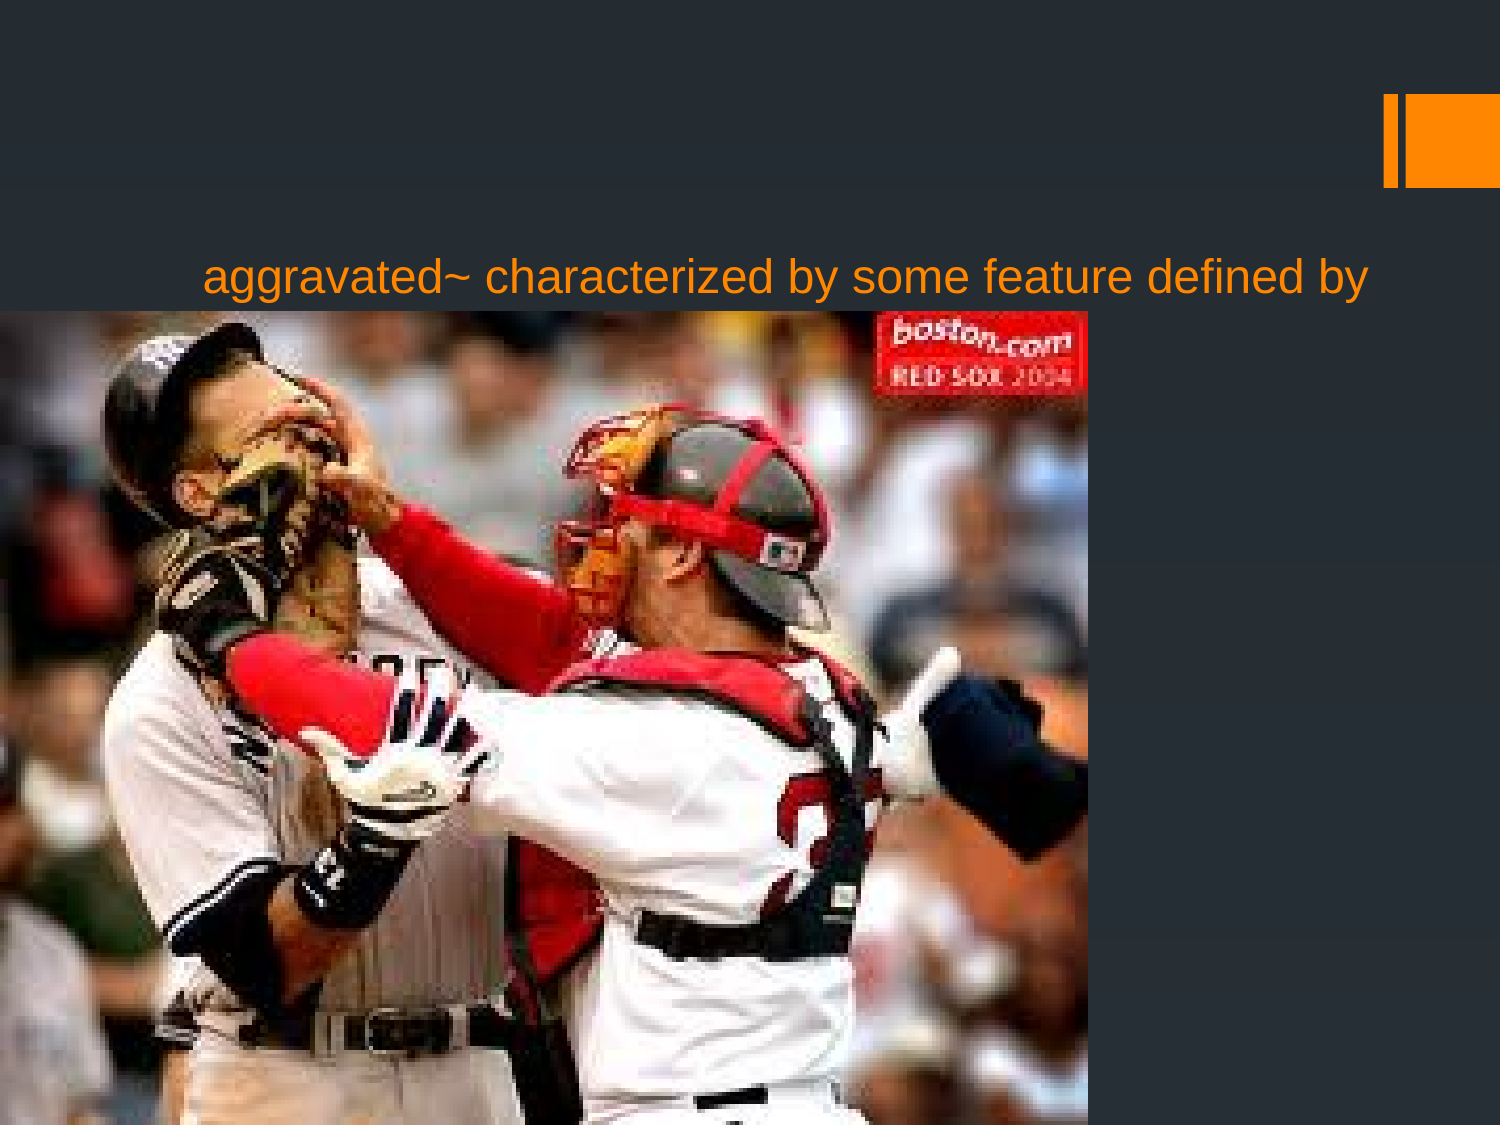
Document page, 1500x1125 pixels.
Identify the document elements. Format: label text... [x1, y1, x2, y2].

picture [0, 310, 1088, 1125]
title aggravated~ characterized by some feature defined by law that enhances the crime [187, 237, 1388, 427]
